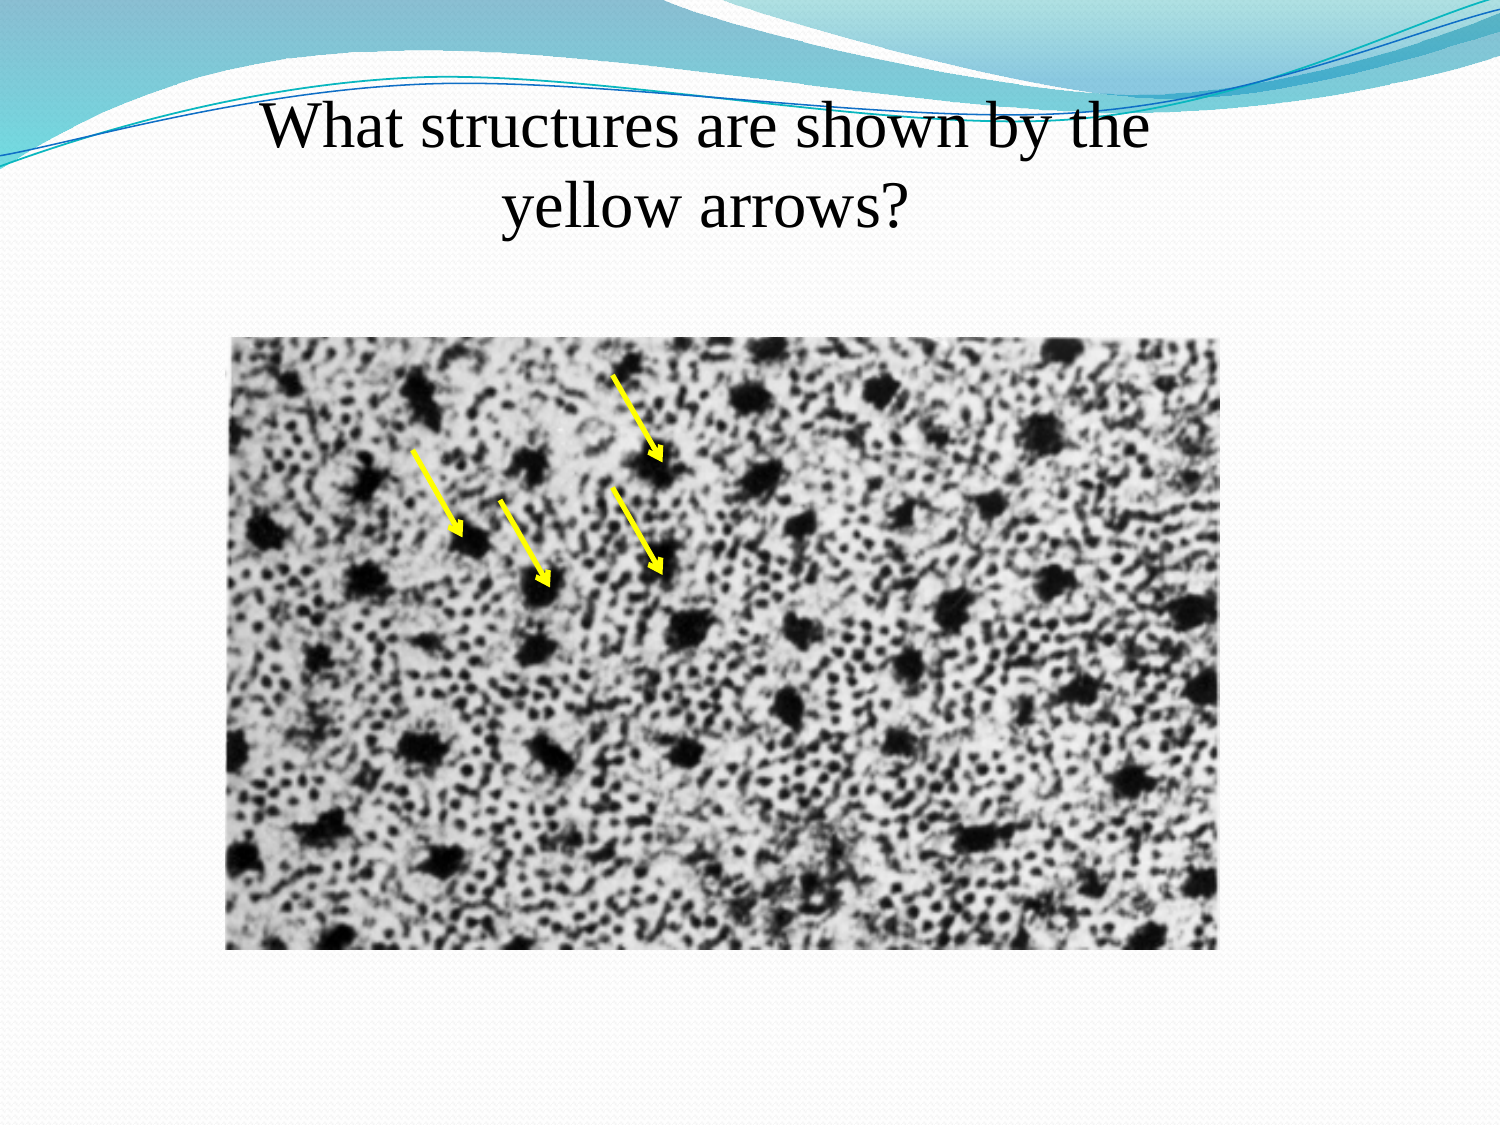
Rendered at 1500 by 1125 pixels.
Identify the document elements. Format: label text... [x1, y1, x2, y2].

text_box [612, 374, 663, 463]
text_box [499, 499, 551, 588]
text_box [412, 449, 463, 538]
text_box What structures are shown by the yellow arrows? [187, 73, 1225, 248]
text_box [612, 487, 663, 576]
picture [224, 337, 1220, 951]
